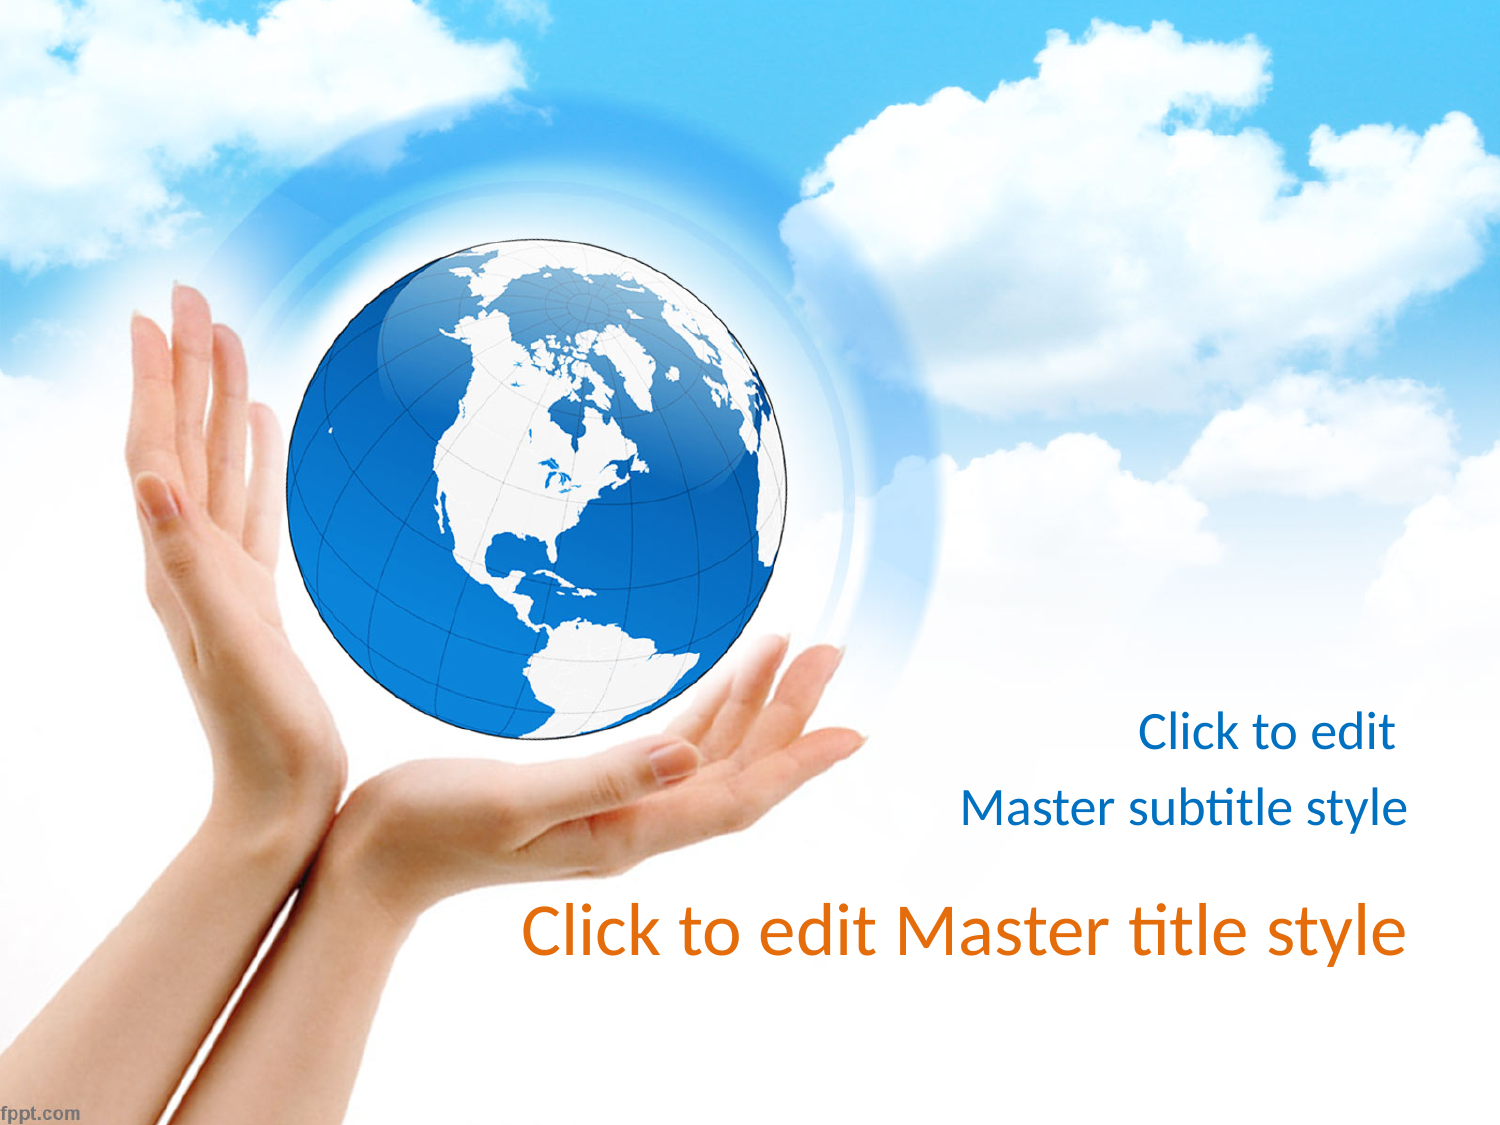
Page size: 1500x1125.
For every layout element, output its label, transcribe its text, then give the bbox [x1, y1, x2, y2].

subtitle Click to edit Master subtitle style [374, 687, 1425, 864]
picture [0, 0, 1500, 1125]
title Click to edit Master title style [148, 863, 1424, 989]
